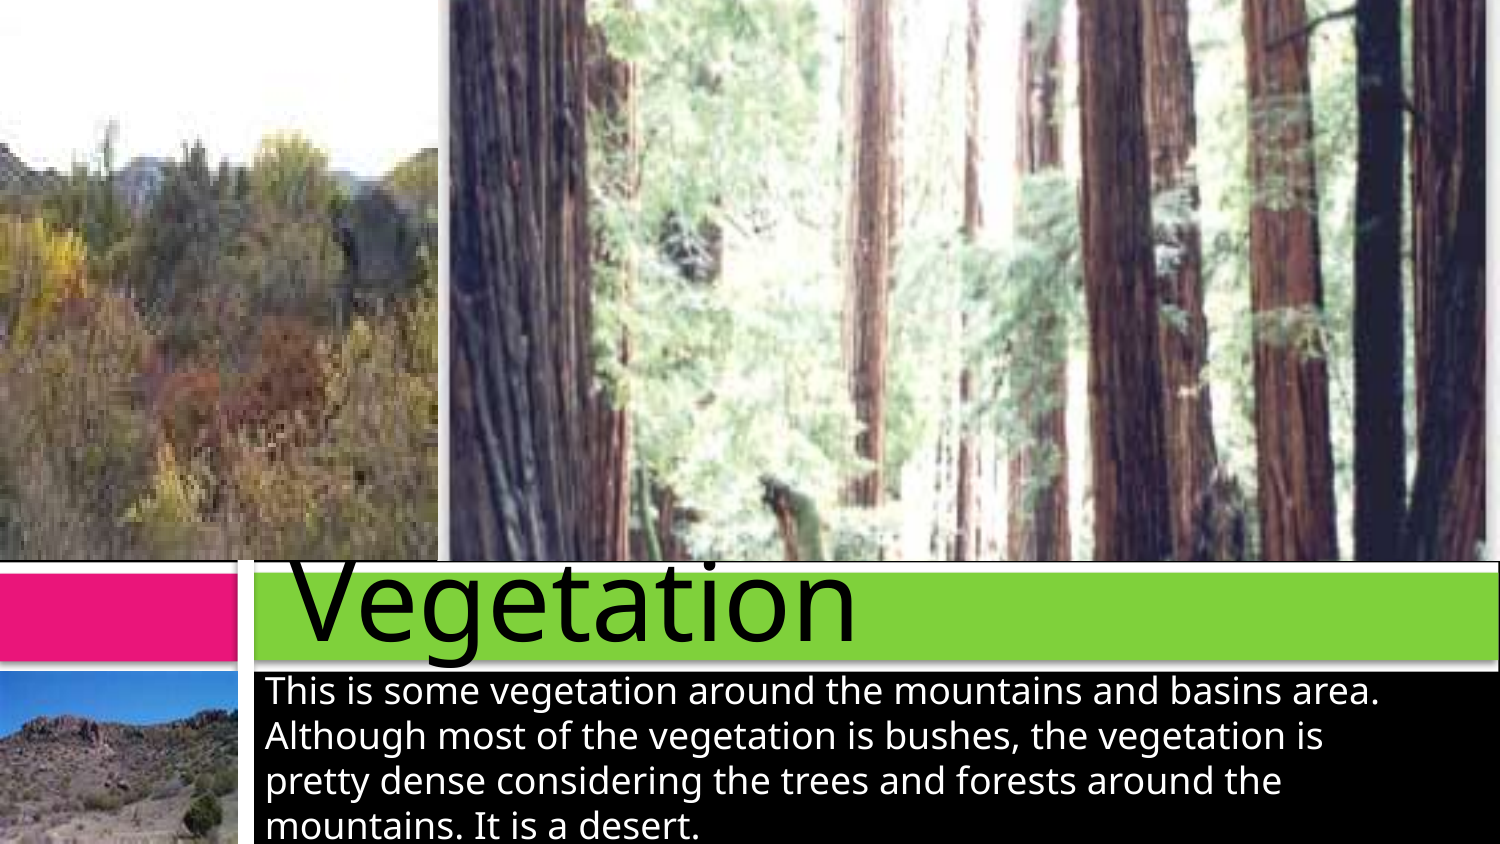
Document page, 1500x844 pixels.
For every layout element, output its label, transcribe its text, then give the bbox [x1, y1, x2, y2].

title Vegetation [275, 570, 1475, 635]
picture [0, 0, 1500, 562]
list This is some vegetation around the mountains and basins area. Although most of the vegetation is bushes, the vegetation is pretty dense considering the trees and forests around the mountains. It is a desert. [249, 659, 1450, 744]
picture [0, 671, 238, 844]
